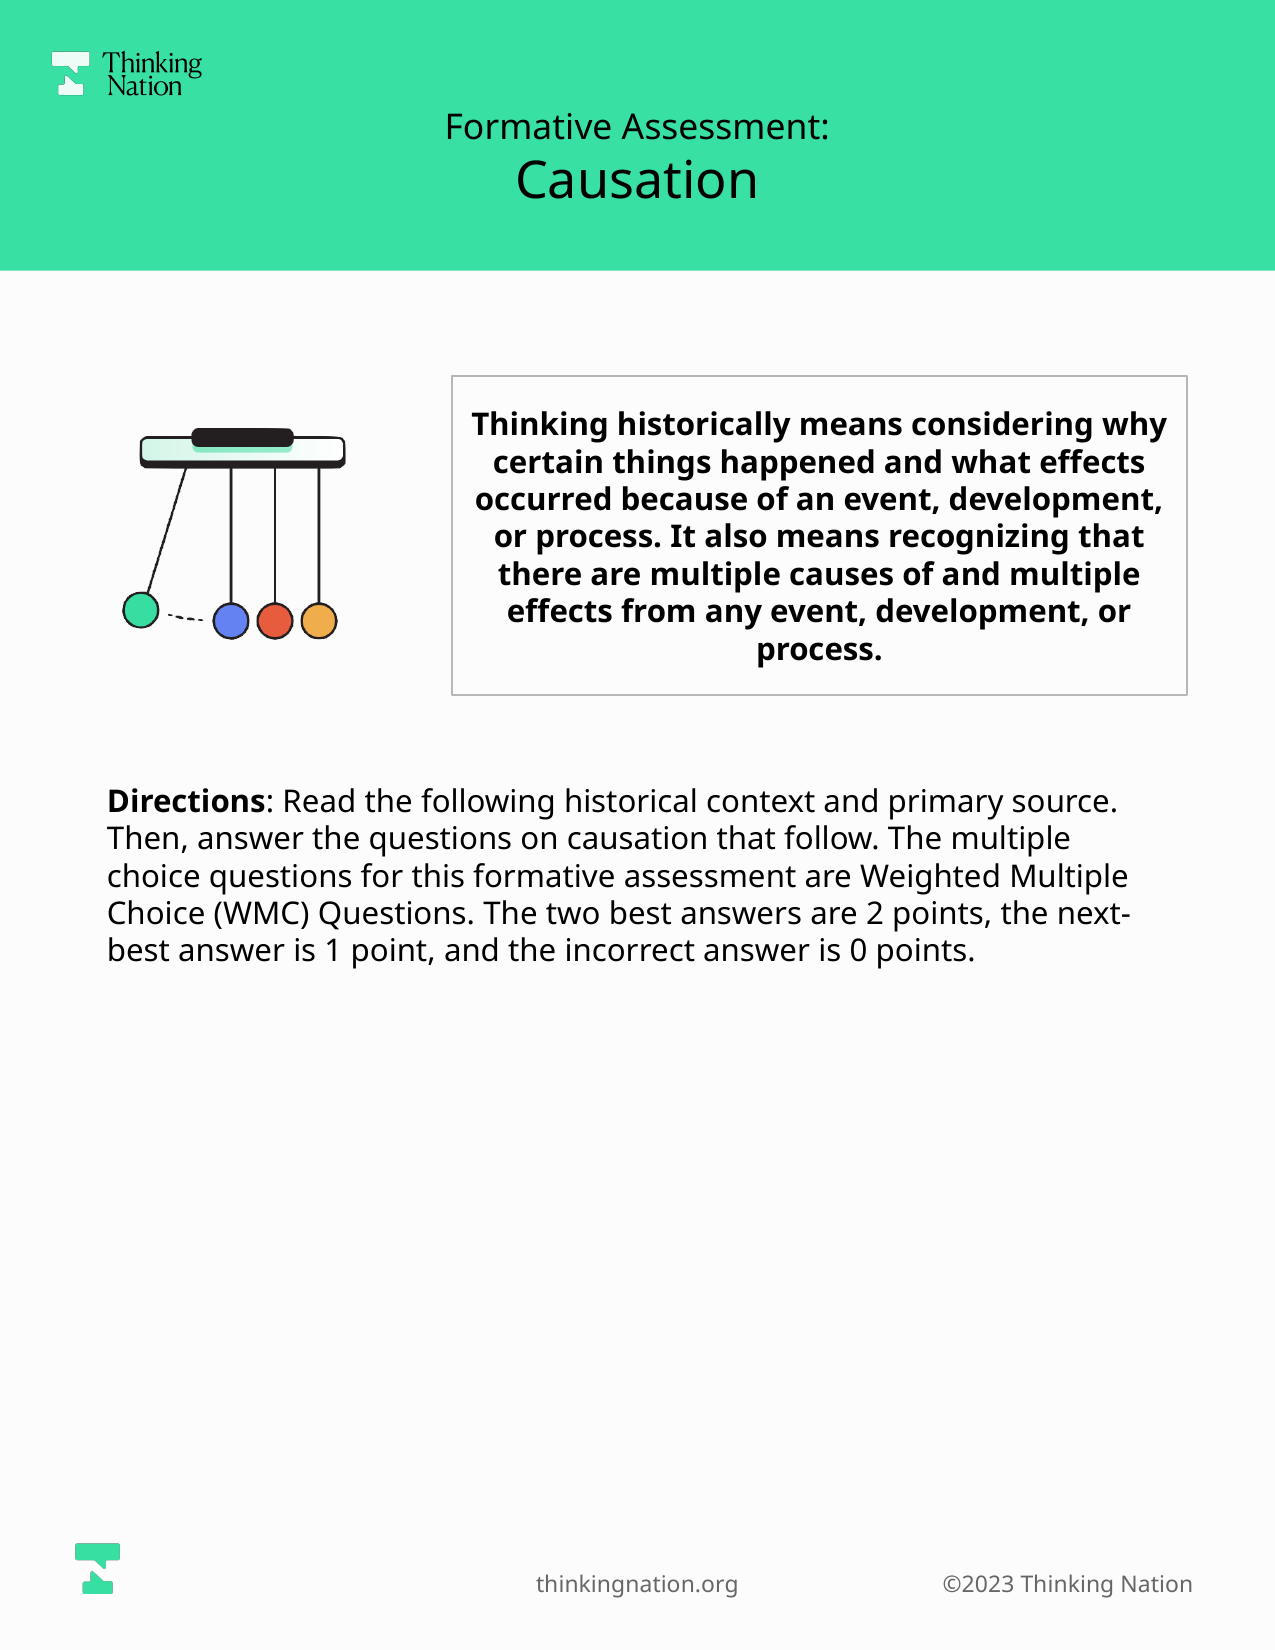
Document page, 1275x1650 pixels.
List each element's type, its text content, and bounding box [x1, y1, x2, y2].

picture [35, 37, 207, 109]
text_box Thinking historically means considering why certain things happened and what effects occurred because of an event, development, or process. It also means recognizing that there are multiple causes of and multiple effects from any event, development, or process. [452, 376, 1187, 695]
text_box Directions: Read the following historical context and primary source. Then, answer the questions on causation that follow. The multiple choice questions for this formative assessment are Weighted Multiple Choice (WMC) Questions. The two best answers are 2 points, the next-best answer is 1 point, and the incorrect answer is 0 points. [87, 758, 1187, 991]
picture [62, 1533, 133, 1604]
text_box thinkingnation.org [486, 1553, 789, 1605]
text_box ©2023 Thinking Nation [907, 1553, 1210, 1605]
picture [74, 374, 392, 692]
text_box Formative Assessment: Causation [0, 0, 1275, 271]
